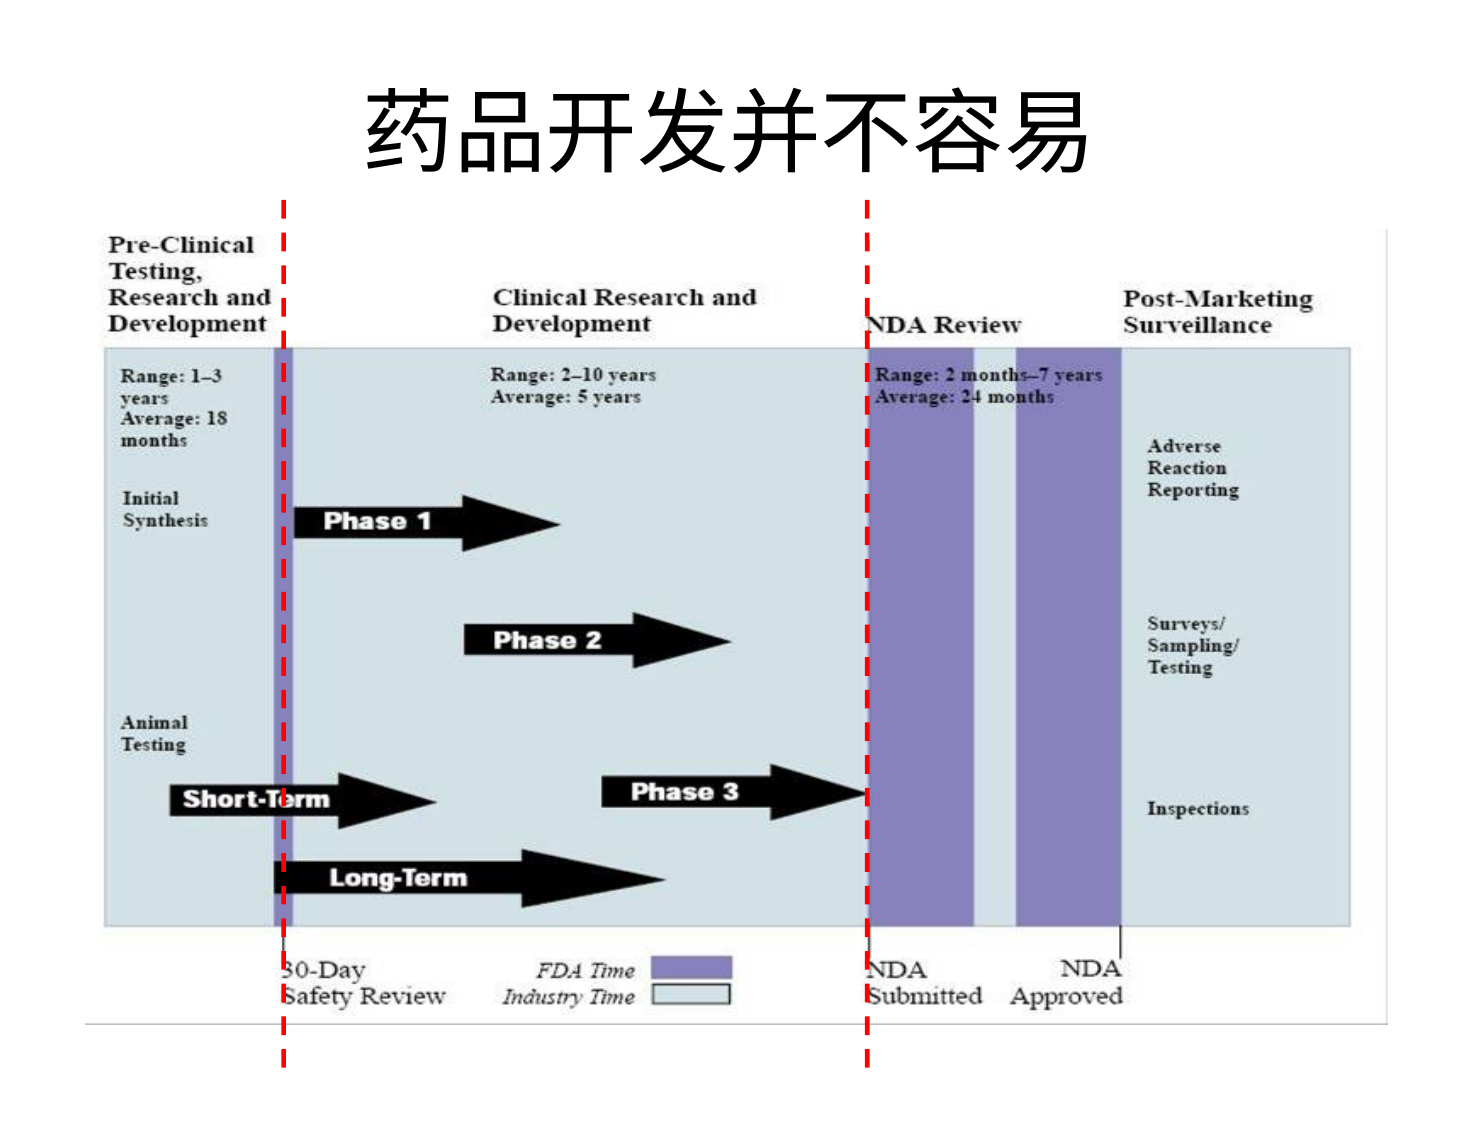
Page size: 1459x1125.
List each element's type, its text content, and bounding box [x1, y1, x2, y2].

picture [84, 228, 1388, 1026]
title 药品开发并不容易 [72, 44, 1387, 213]
